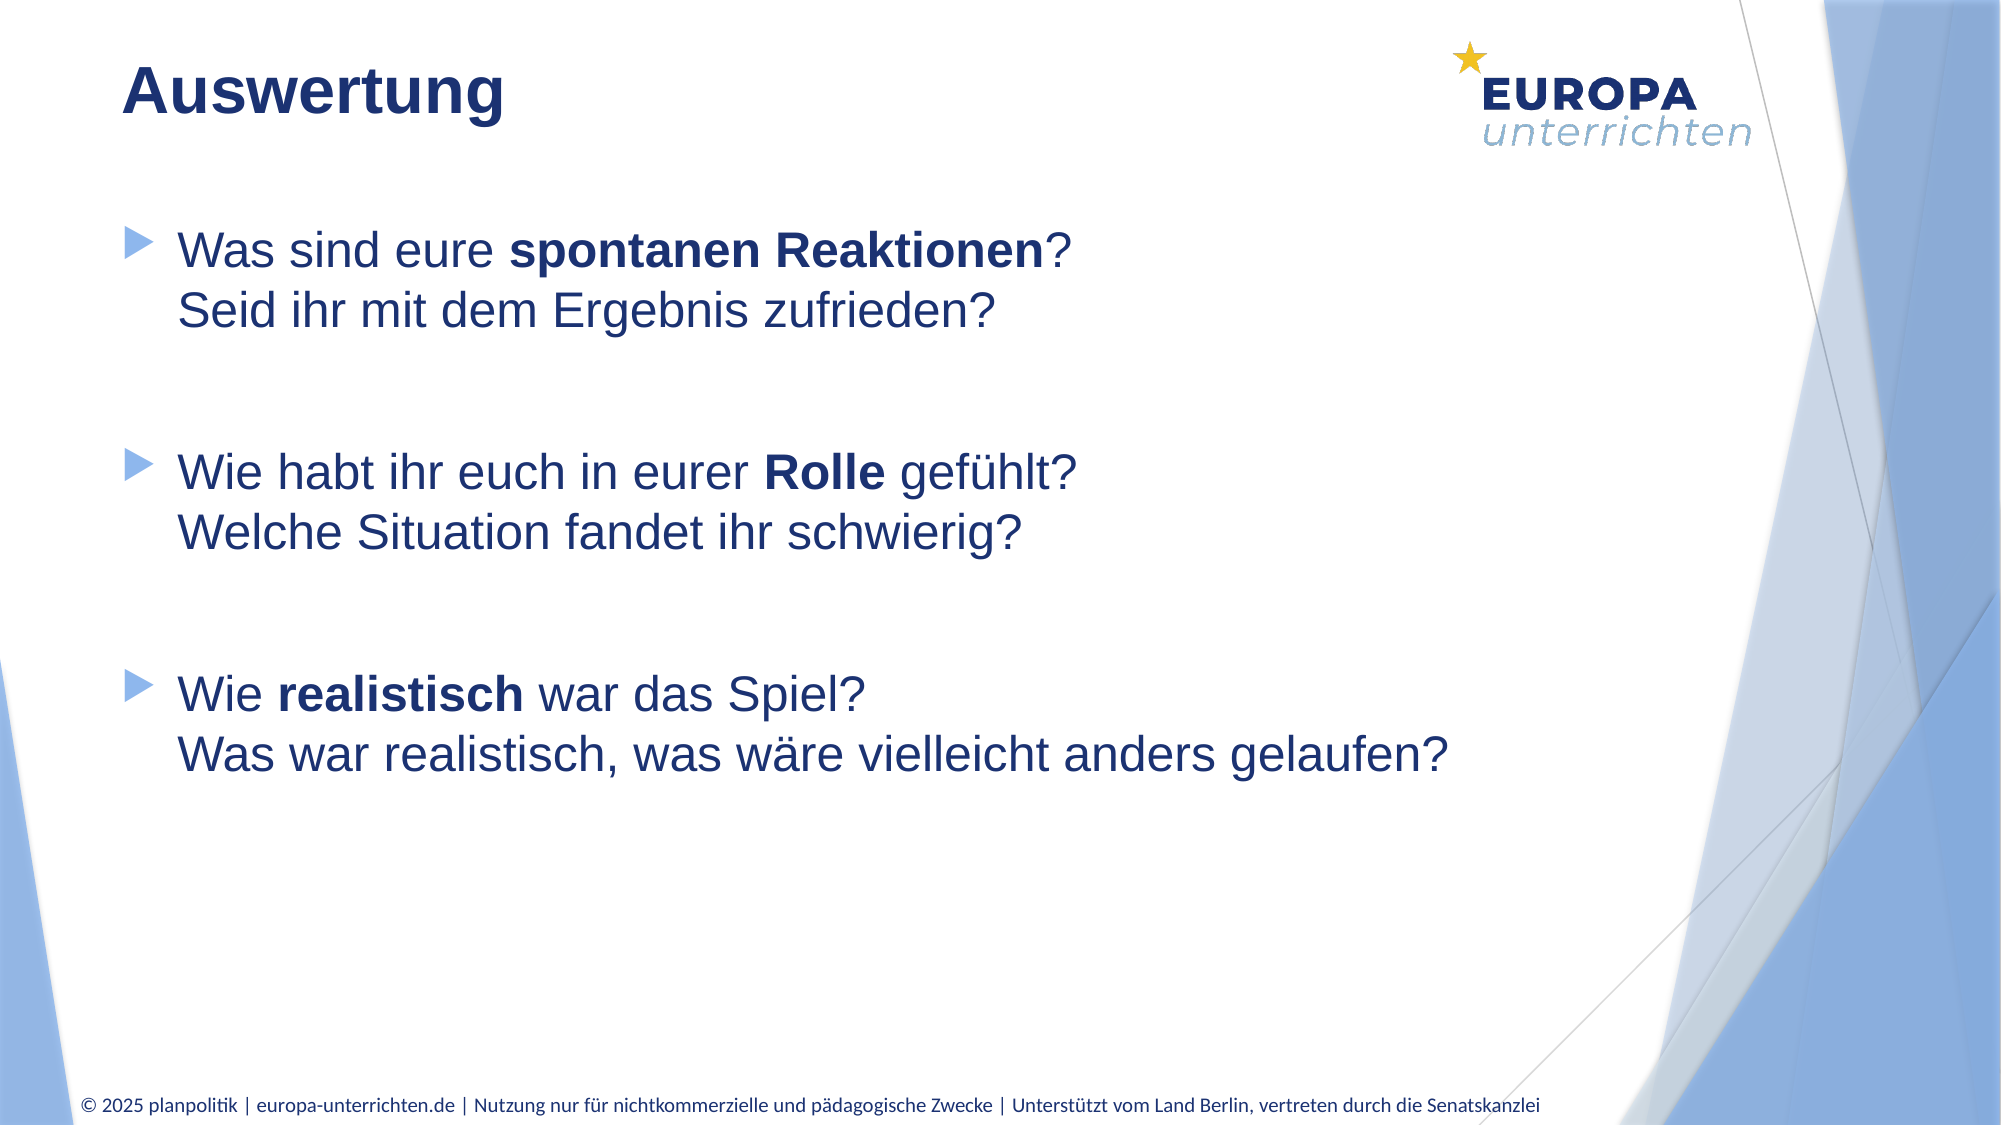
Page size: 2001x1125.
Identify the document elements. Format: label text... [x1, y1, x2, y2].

picture [1422, 0, 1781, 187]
list Auswertung [106, 39, 1473, 147]
list Was sind eure spontanen Reaktionen? Seid ihr mit dem Ergebnis zufrieden? Wie habt ihr euch in eurer Rolle gefühlt? Welche Situation fandet ihr schwierig? Wie realistisch war das Spiel? Was war realistisch, was wäre vielleicht anders gelaufen? [106, 210, 1711, 1034]
